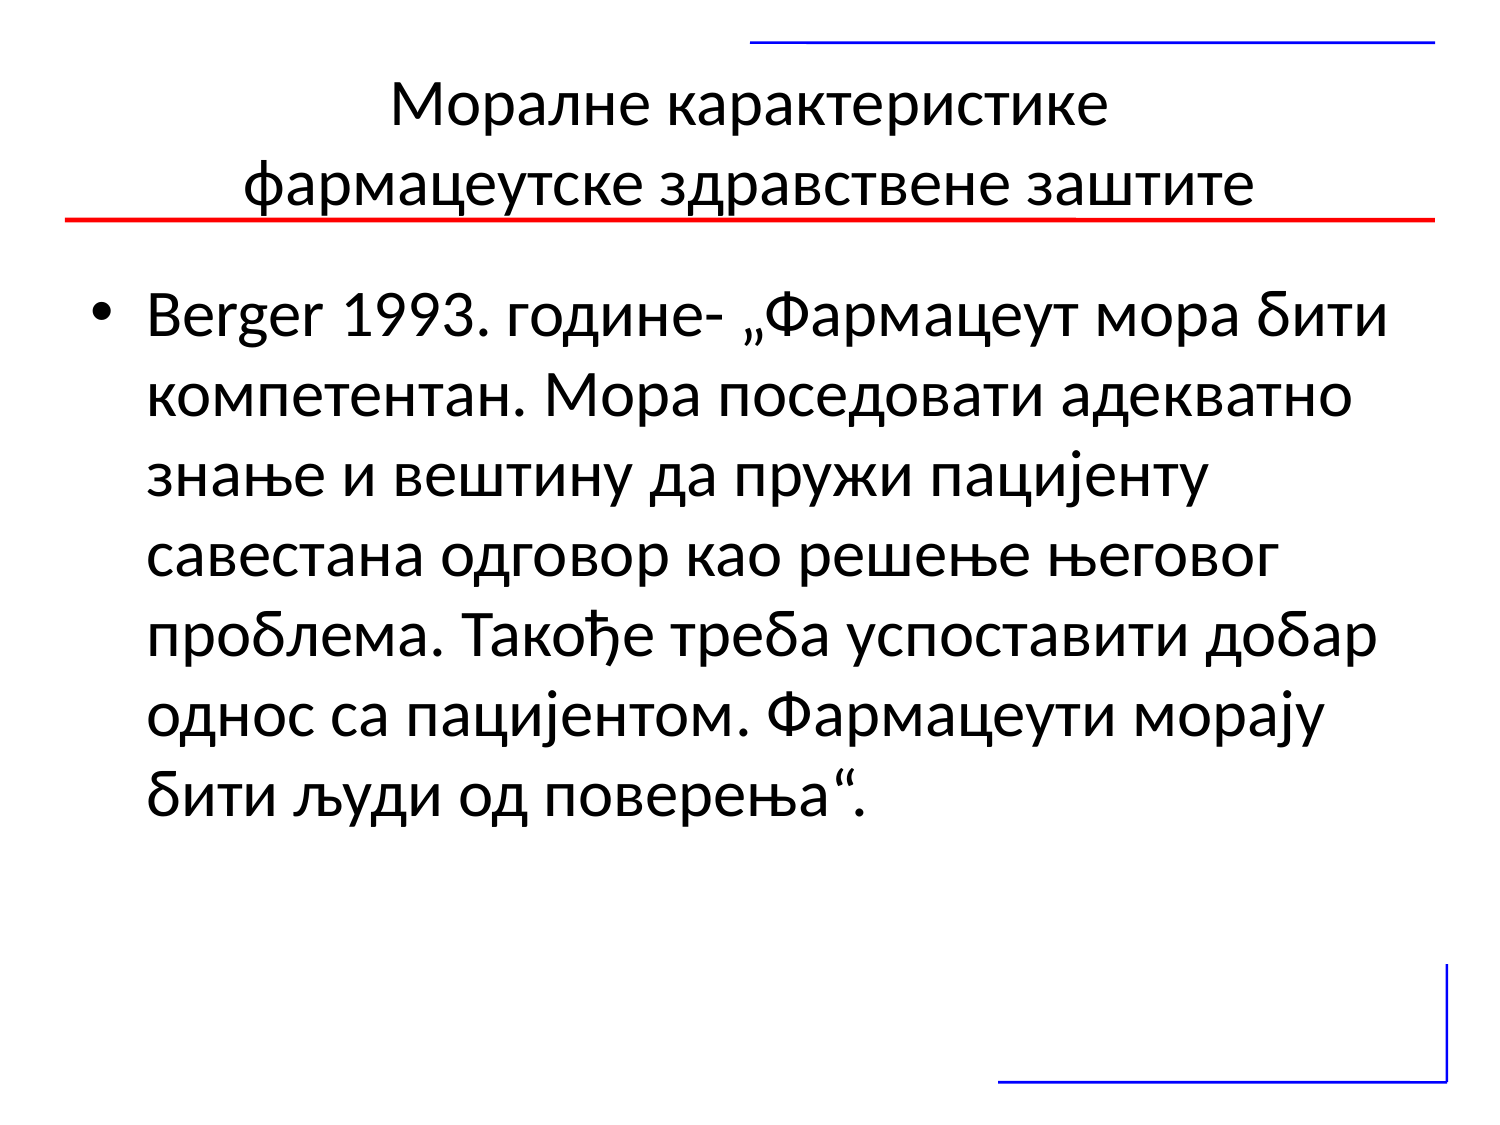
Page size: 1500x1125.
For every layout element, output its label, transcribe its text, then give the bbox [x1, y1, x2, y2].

title Моралне карактеристике фармацеутске здравствене заштите [75, 45, 1425, 233]
list Berger 1993. године- „Фармацеут мора бити компетентан. Мора поседовати адекватно знање и вештину да пружи пацијенту савестана одговор као решење његовог проблема. Такође треба успоставити добар однос са пацијентом. Фармацеути морају бити људи од поверења“. [75, 262, 1425, 1005]
